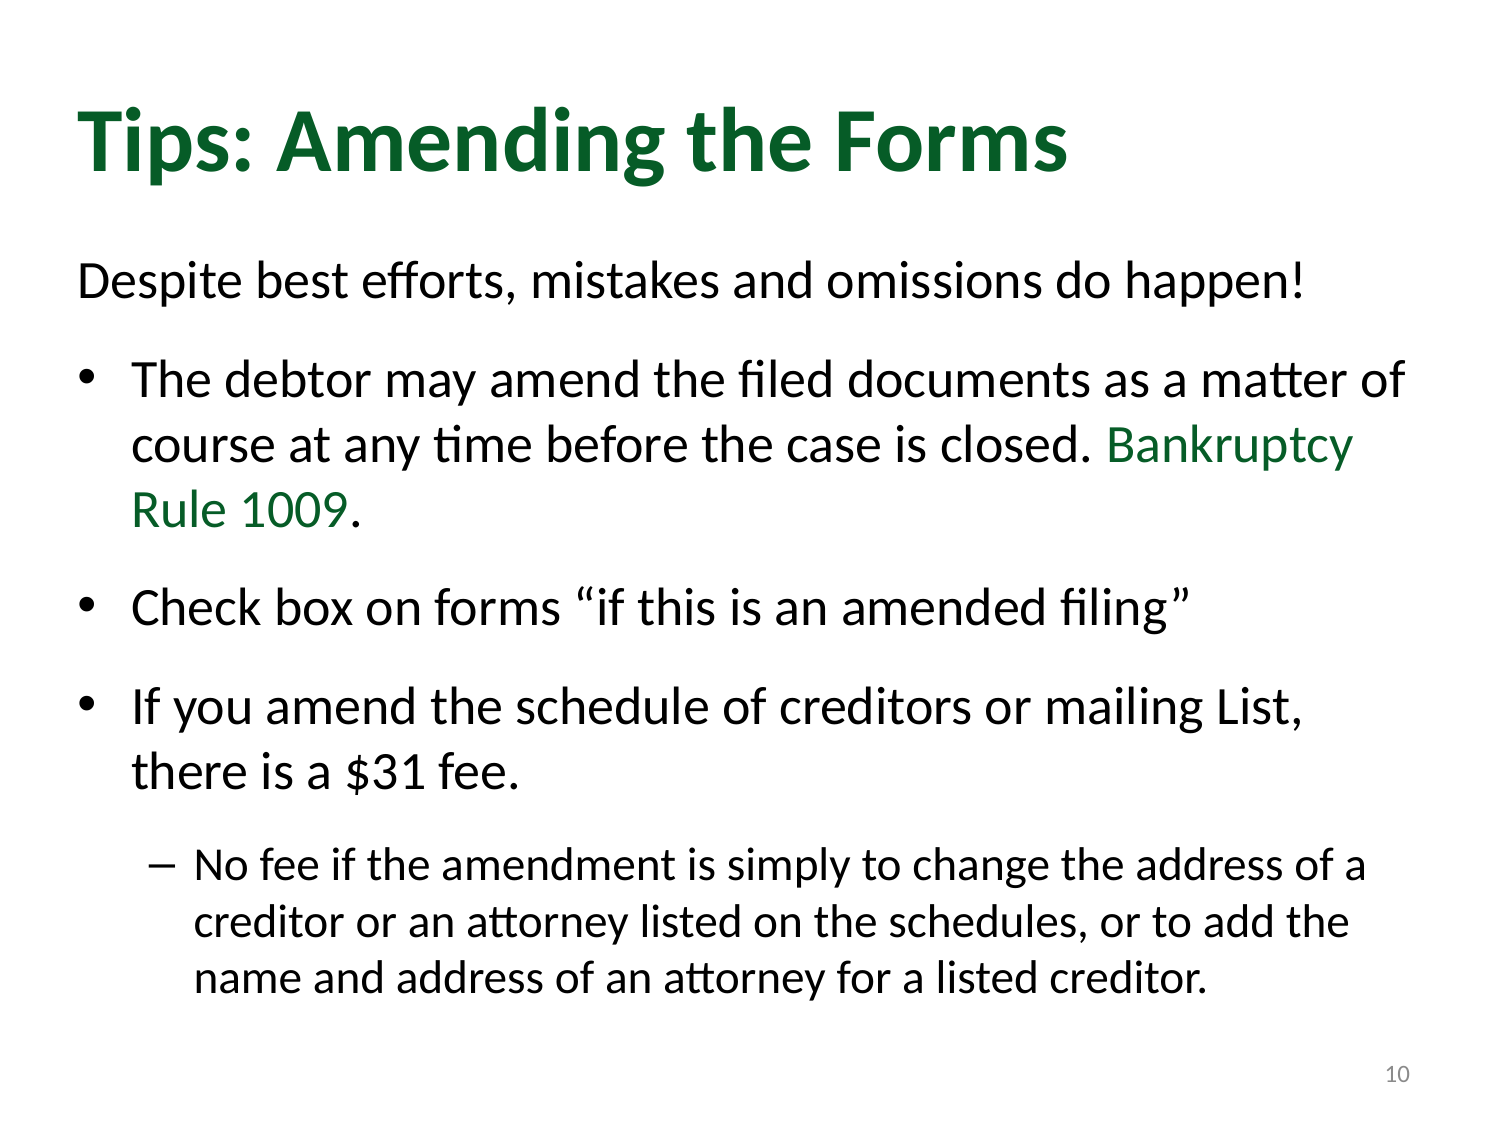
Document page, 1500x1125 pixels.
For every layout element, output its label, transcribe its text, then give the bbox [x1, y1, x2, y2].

title Tips: Amending the Forms [62, 45, 1425, 225]
slide_number 10 [1074, 1042, 1425, 1103]
list Despite best efforts, mistakes and omissions do happen! The debtor may amend the filed documents as a matter of course at any time before the case is closed. Bankruptcy Rule 1009. Check box on forms “if this is an amended filing” If you amend the schedule of creditors or mailing List, there is a $31 fee. No fee if the amendment is simply to change the address of a creditor or an attorney listed on the schedules, or to add the name and address of an attorney for a listed creditor. [62, 237, 1425, 1025]
